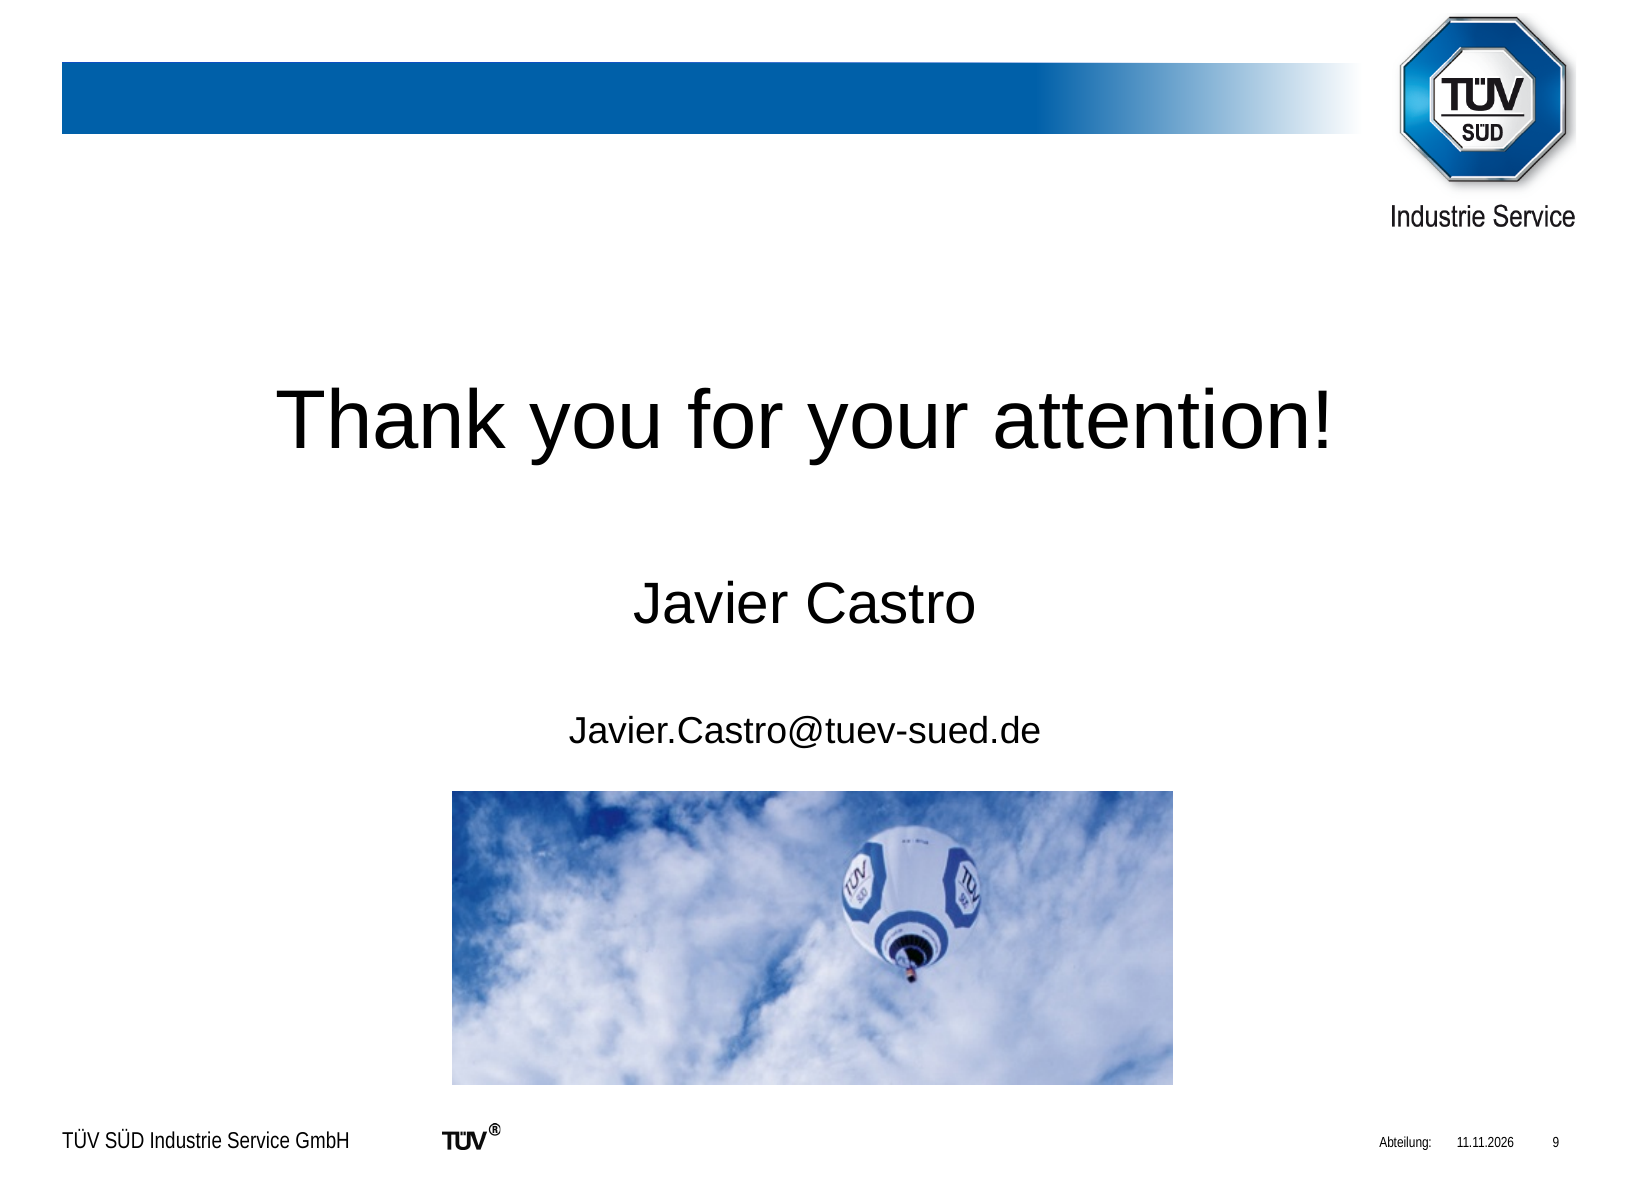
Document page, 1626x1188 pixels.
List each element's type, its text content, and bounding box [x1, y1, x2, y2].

text_box Javier Castro Javier.Castro@tuev-sued.de [398, 558, 1212, 848]
footer Abteilung: [585, 1124, 1449, 1161]
picture [452, 791, 1173, 1086]
picture [62, 62, 1381, 134]
text_box Thank you for your attention! [174, 357, 1437, 473]
slide_number 9 [1514, 1124, 1576, 1161]
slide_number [1449, 1124, 1514, 1161]
